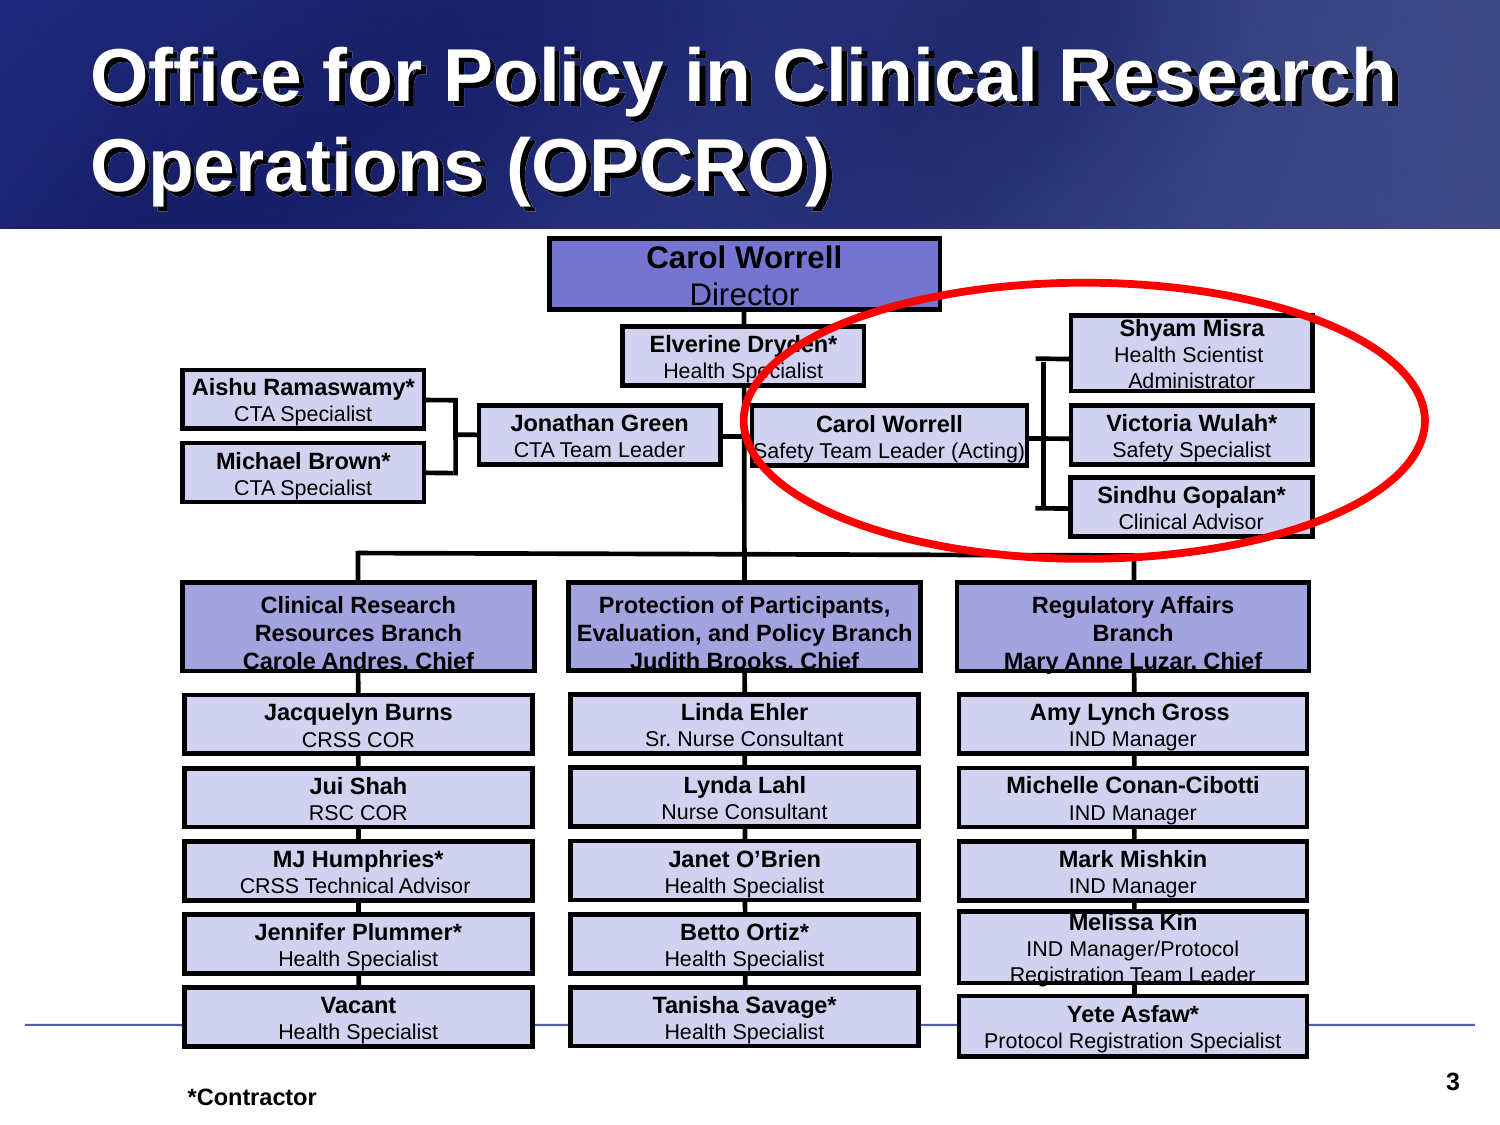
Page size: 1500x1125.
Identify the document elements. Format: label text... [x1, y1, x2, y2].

slide_number 3 [1137, 1037, 1476, 1104]
picture [0, 0, 1500, 229]
text_box *Contractor [140, 1058, 332, 1125]
text_box [1318, 320, 1425, 522]
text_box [181, 238, 1313, 1057]
title Office for Policy in Clinical Research Operations (OPCRO) [74, 4, 1426, 229]
